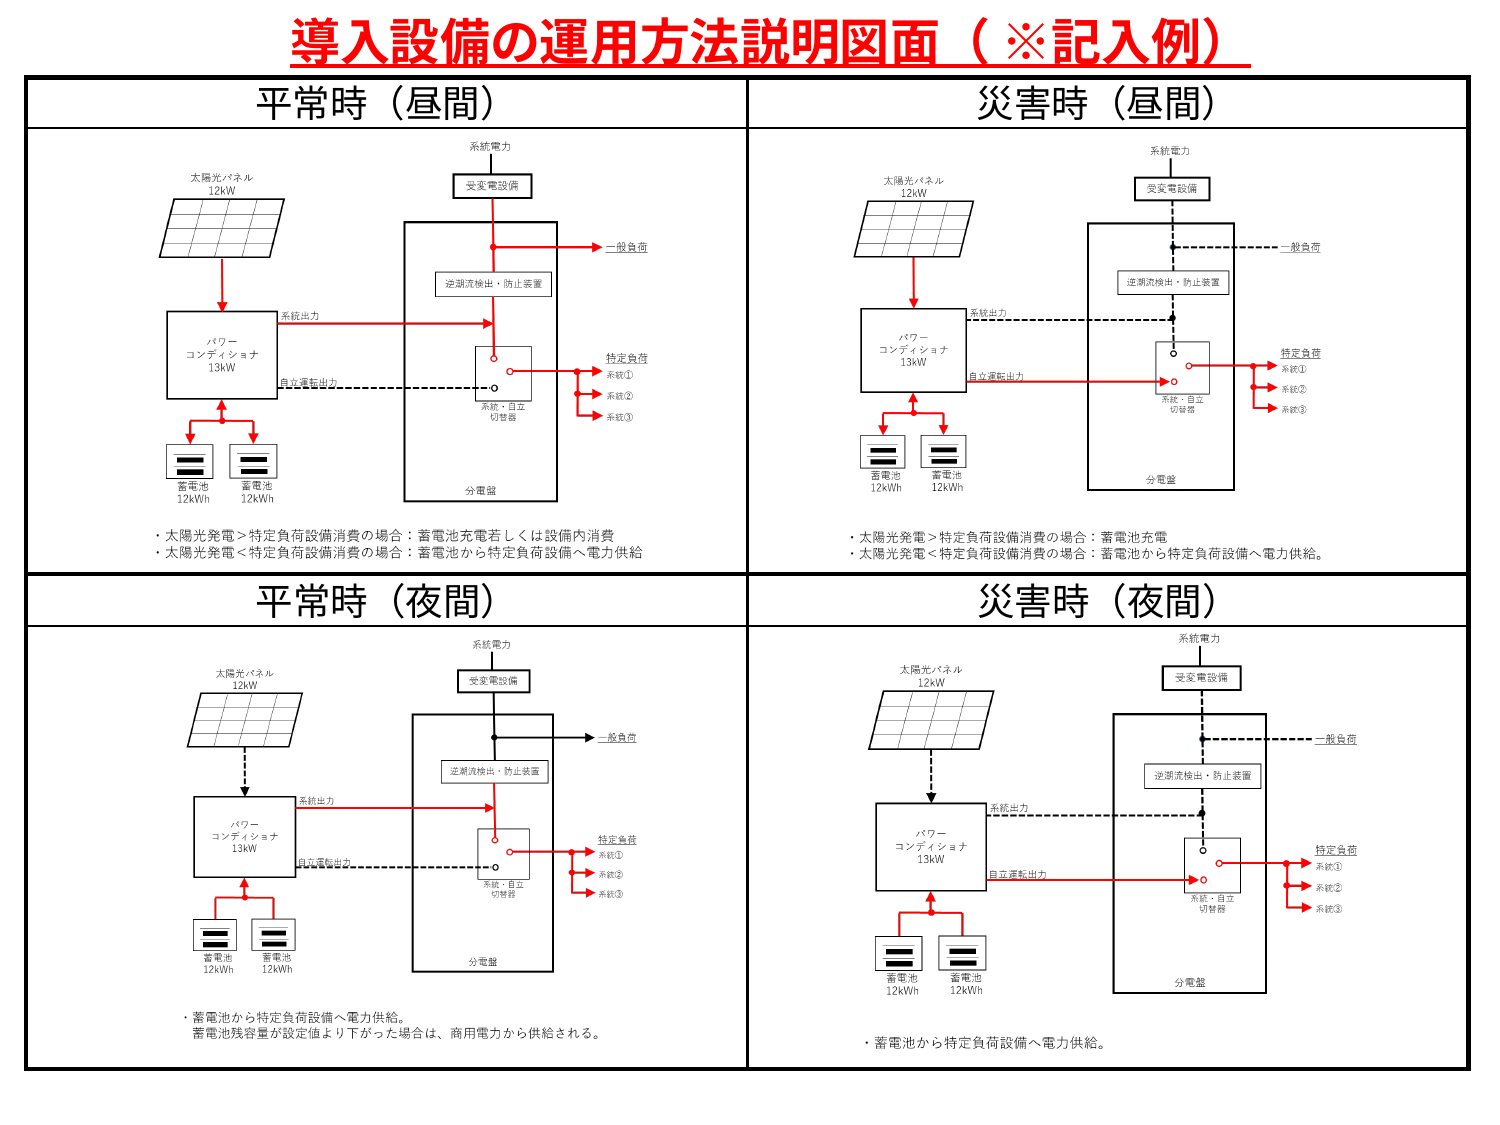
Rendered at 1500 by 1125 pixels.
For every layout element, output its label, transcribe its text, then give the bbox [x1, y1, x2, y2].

picture [171, 636, 643, 1049]
picture [837, 142, 1342, 570]
text_box 導入設備の運用方法説明図面（ ※記入例） [275, 3, 1267, 77]
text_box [25, 77, 1470, 1070]
picture [851, 629, 1364, 1060]
picture [142, 137, 656, 570]
